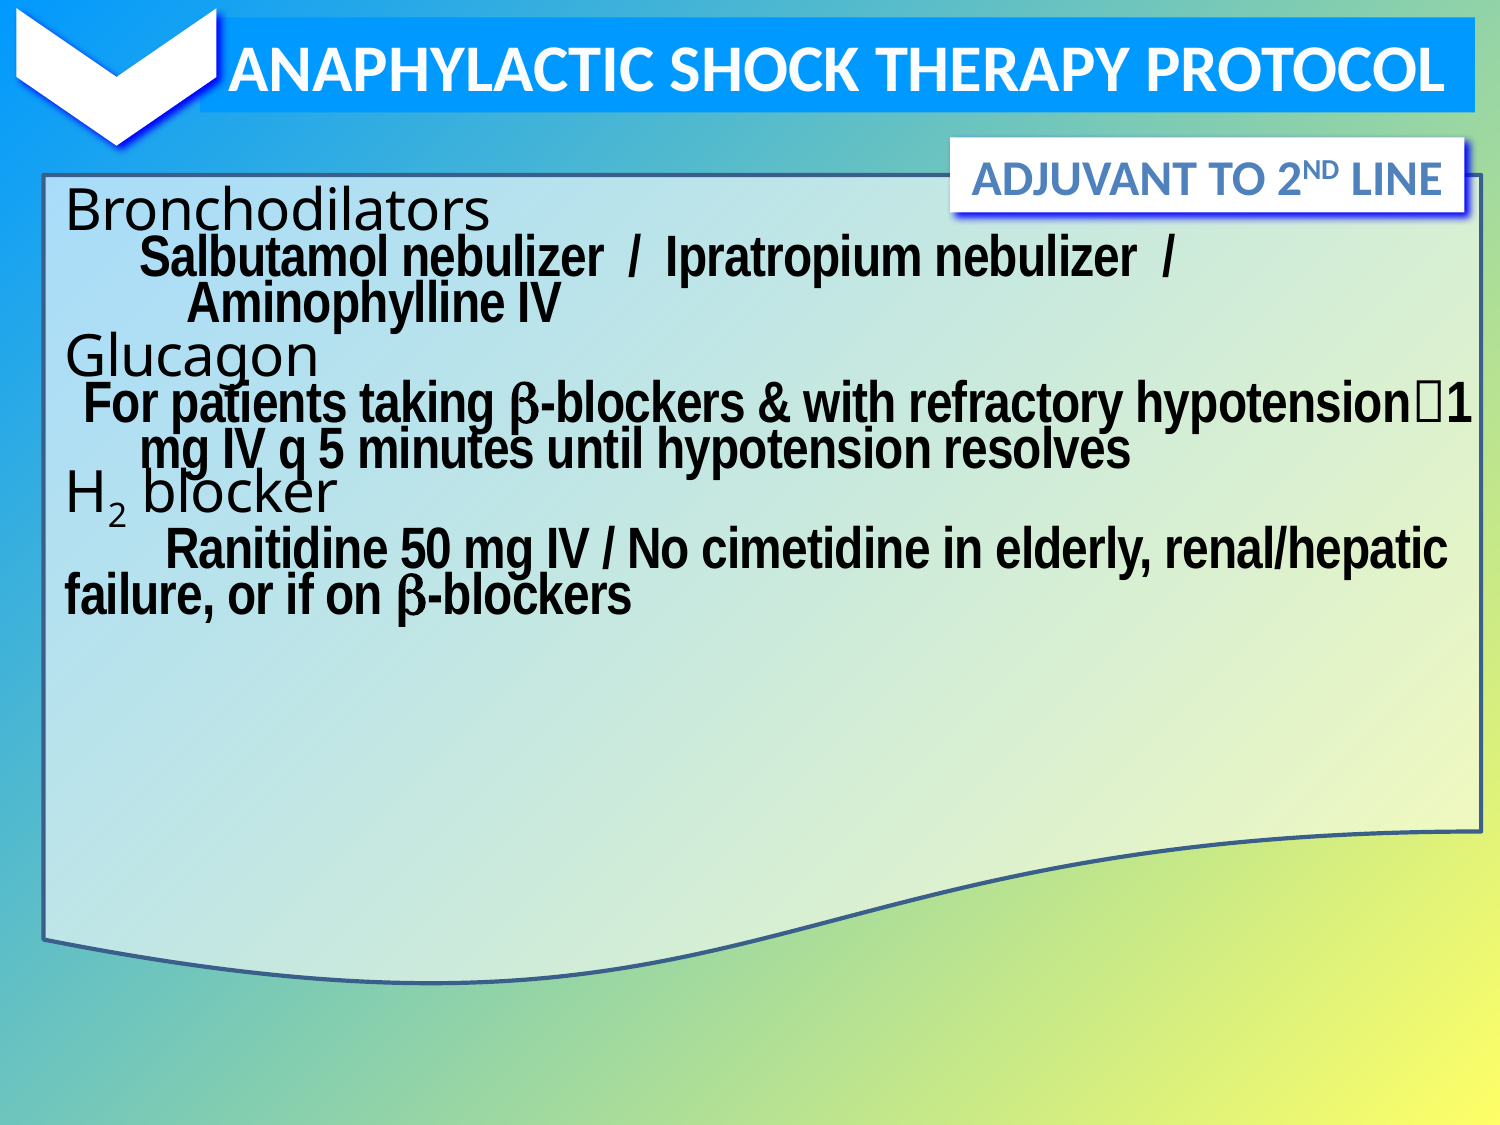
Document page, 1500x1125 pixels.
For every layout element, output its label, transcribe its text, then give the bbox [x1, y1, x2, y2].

text_box [41, 172, 1484, 986]
text_box [14, 6, 219, 148]
text_box Adjuvant to 2nd line [950, 137, 1465, 213]
text_box Bronchodilators Salbutamol nebulizer / Ipratropium nebulizer / Aminophylline IV Glucagon For patients taking b-blockers & with refractory hypotension1 mg IV q 5 minutes until hypotension resolves H2 blocker Ranitidine 50 mg IV / No cimetidine in elderly, renal/hepatic failure, or if on b-blockers [49, 189, 1488, 752]
text_box ANAPHYLACTIC SHOCK THERAPY PROTOCOL [199, 17, 1475, 113]
